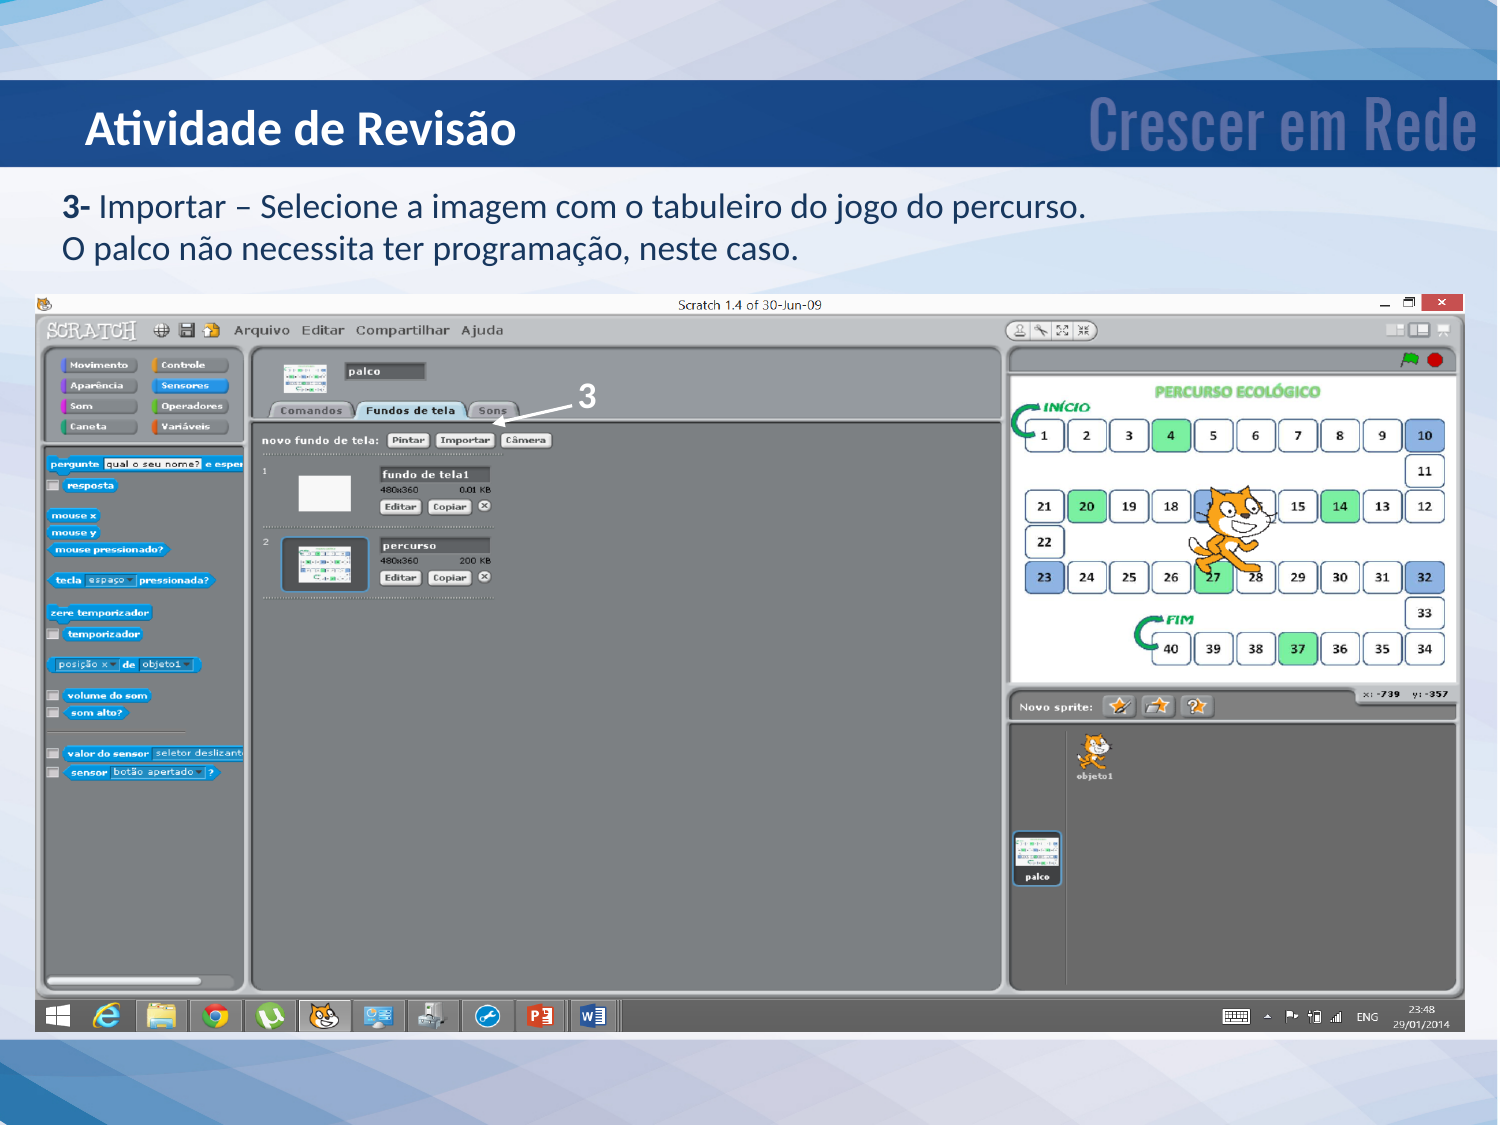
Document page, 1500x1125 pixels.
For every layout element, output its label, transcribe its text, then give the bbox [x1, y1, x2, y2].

text_box Atividade de Revisão [70, 88, 1430, 163]
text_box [491, 405, 573, 425]
picture [0, 0, 1500, 1125]
text_box 3- Importar – Selecione a imagem com o tabuleiro do jogo do percurso. O palco não necessita ter programação, neste caso. [46, 175, 1382, 276]
